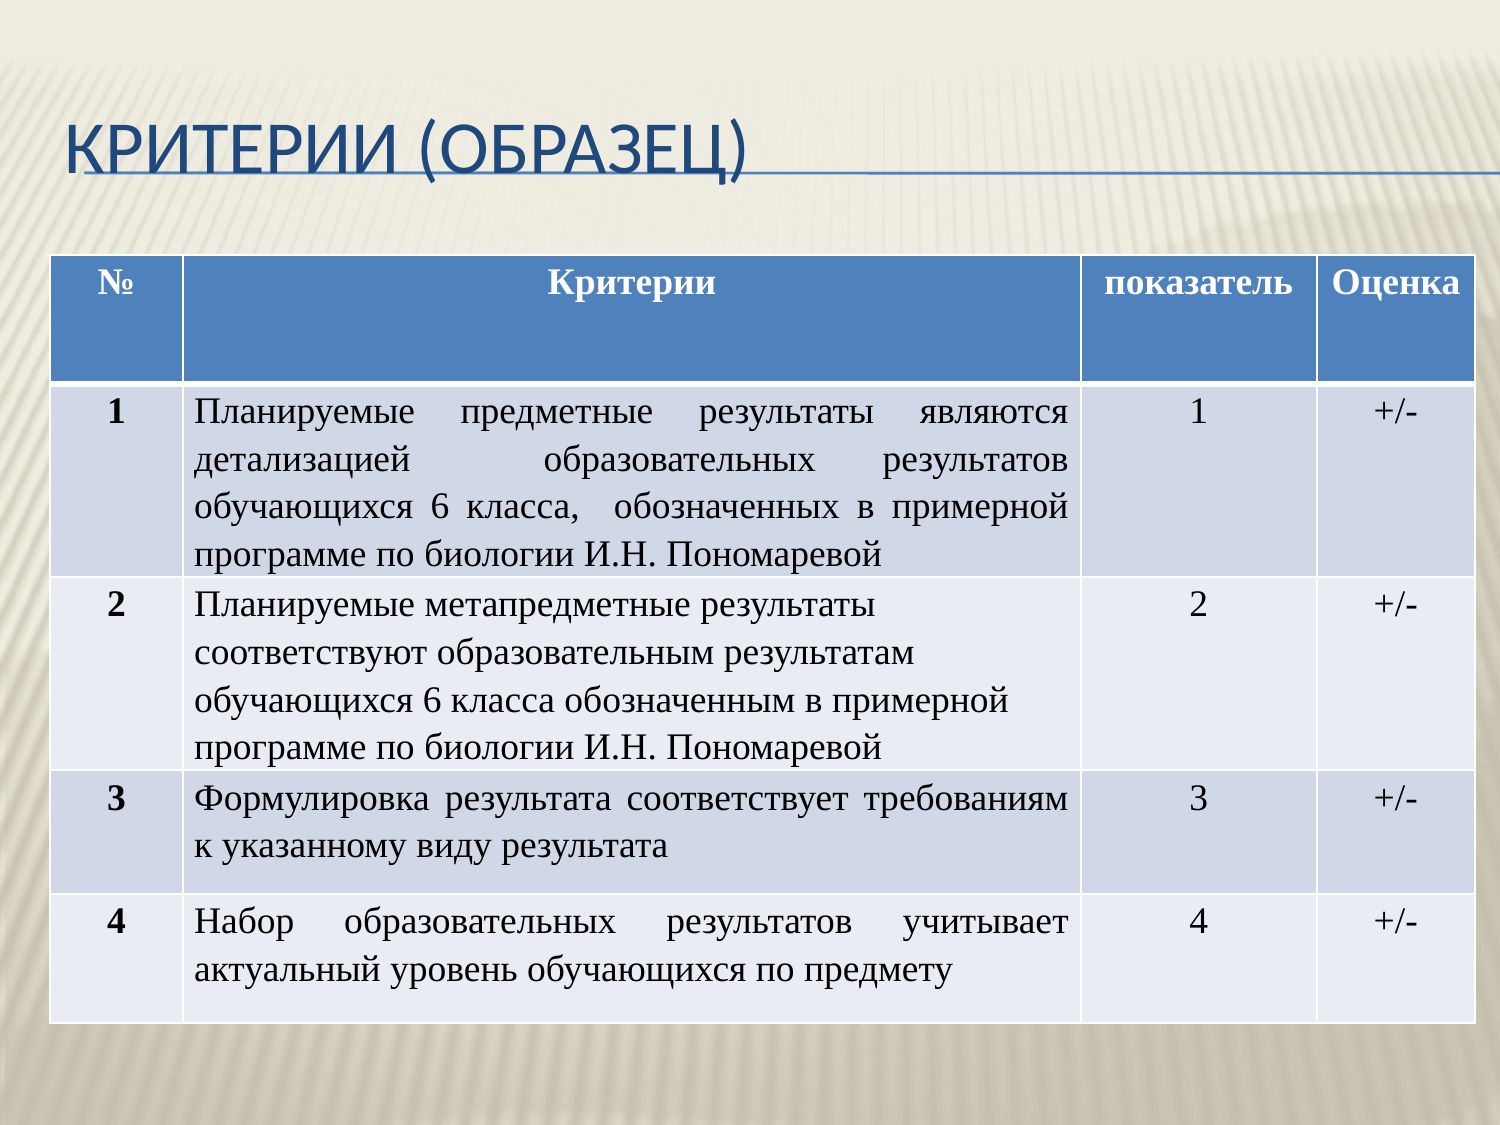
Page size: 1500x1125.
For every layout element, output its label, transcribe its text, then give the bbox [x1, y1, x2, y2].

table_cell Планируемые предметные результаты являются детализацией образовательных результатов обучающихся 6 класса, обозначенных в примерной программе по биологии И.Н. Пономаревой [184, 387, 1080, 576]
table_cell 3 [1082, 771, 1316, 893]
table_cell 4 [1082, 895, 1316, 1022]
table_cell Формулировка результата соответствует требованиям к указанному виду результата [184, 771, 1080, 893]
table_cell 2 [1082, 578, 1316, 769]
table_cell 3 [51, 771, 182, 893]
table_cell 1 [51, 387, 182, 576]
table_cell 1 [1082, 387, 1316, 576]
table_cell +/- [1318, 895, 1474, 1022]
table_cell +/- [1318, 578, 1474, 769]
table_cell +/- [1318, 771, 1474, 893]
table_cell 4 [51, 895, 182, 1022]
table_cell Набор образовательных результатов учитывает актуальный уровень обучающихся по предмету [184, 895, 1080, 1022]
table_cell +/- [1318, 387, 1474, 576]
table_header показатель [1082, 256, 1316, 381]
table_header Критерии [184, 256, 1080, 381]
table_cell 2 [51, 578, 182, 769]
table_header № [51, 256, 182, 381]
table_cell Планируемые метапредметные результаты соответствуют образовательным результатам обучающихся 6 класса обозначенным в примерной программе по биологии И.Н. Пономаревой [184, 578, 1080, 769]
table_header Оценка [1318, 256, 1474, 381]
title Критерии (образец) [50, 75, 1475, 213]
